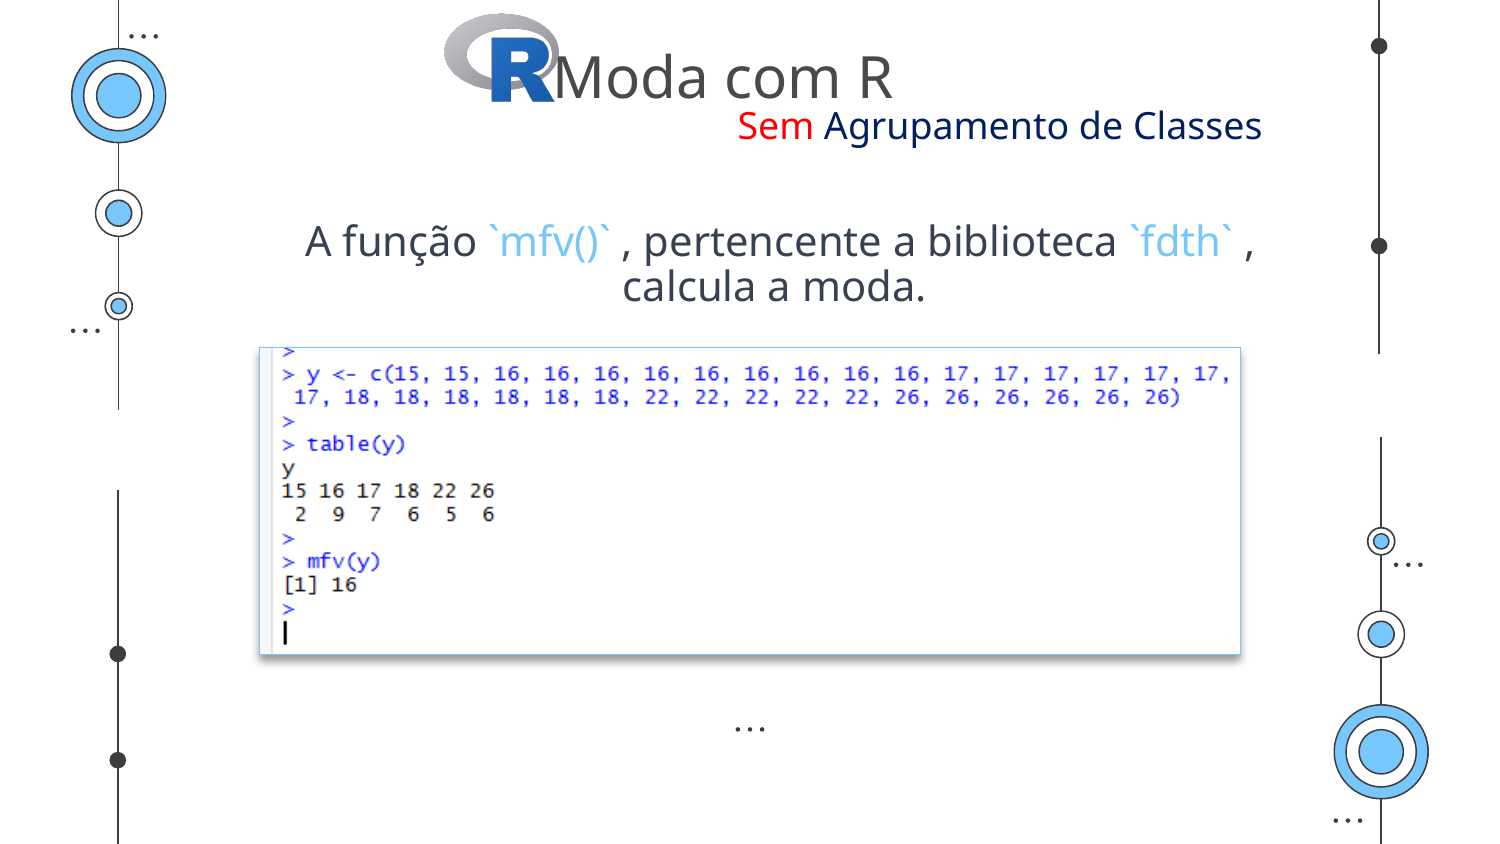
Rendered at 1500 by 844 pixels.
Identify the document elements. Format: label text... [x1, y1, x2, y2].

text_box A função `mfv()` , pertencente a biblioteca `fdth` , calcula a moda. [278, 189, 1282, 321]
title Moda com R [328, 25, 1118, 120]
picture [259, 347, 1241, 655]
text_box Sem Agrupamento de Classes [722, 94, 1282, 155]
picture [444, 13, 559, 102]
